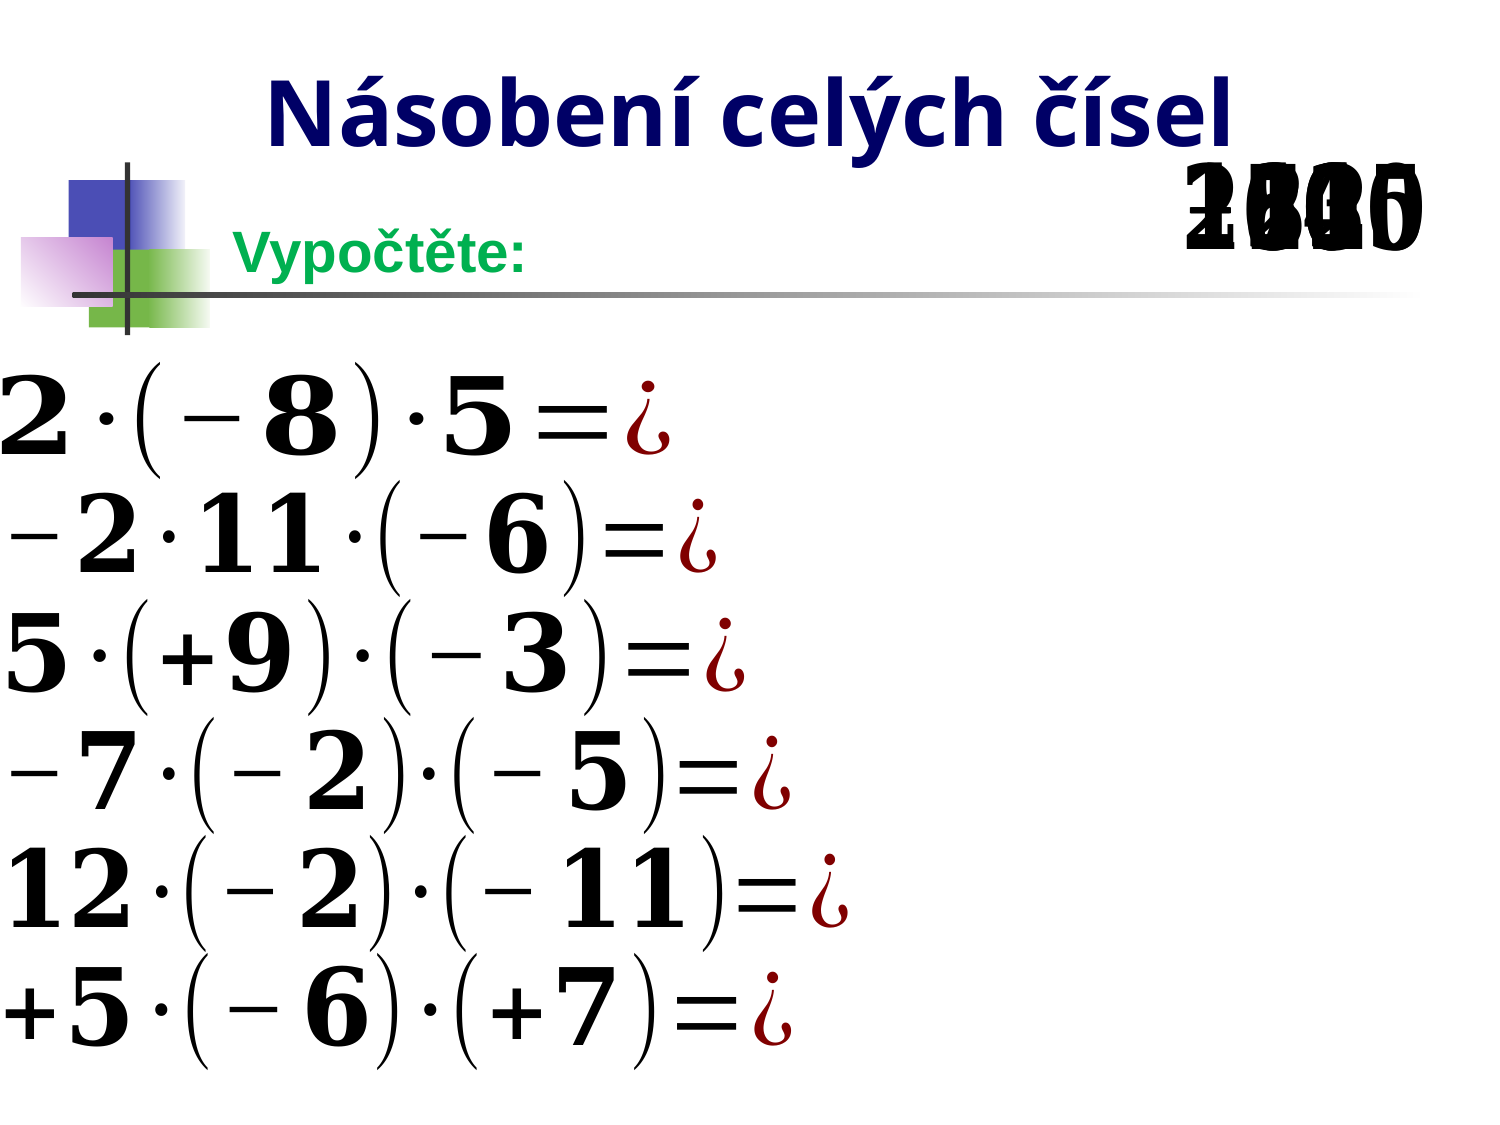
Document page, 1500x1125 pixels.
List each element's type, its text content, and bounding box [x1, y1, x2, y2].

text_box Vypočtěte: [217, 207, 1392, 292]
title Násobení celých čísel [0, 63, 1500, 173]
